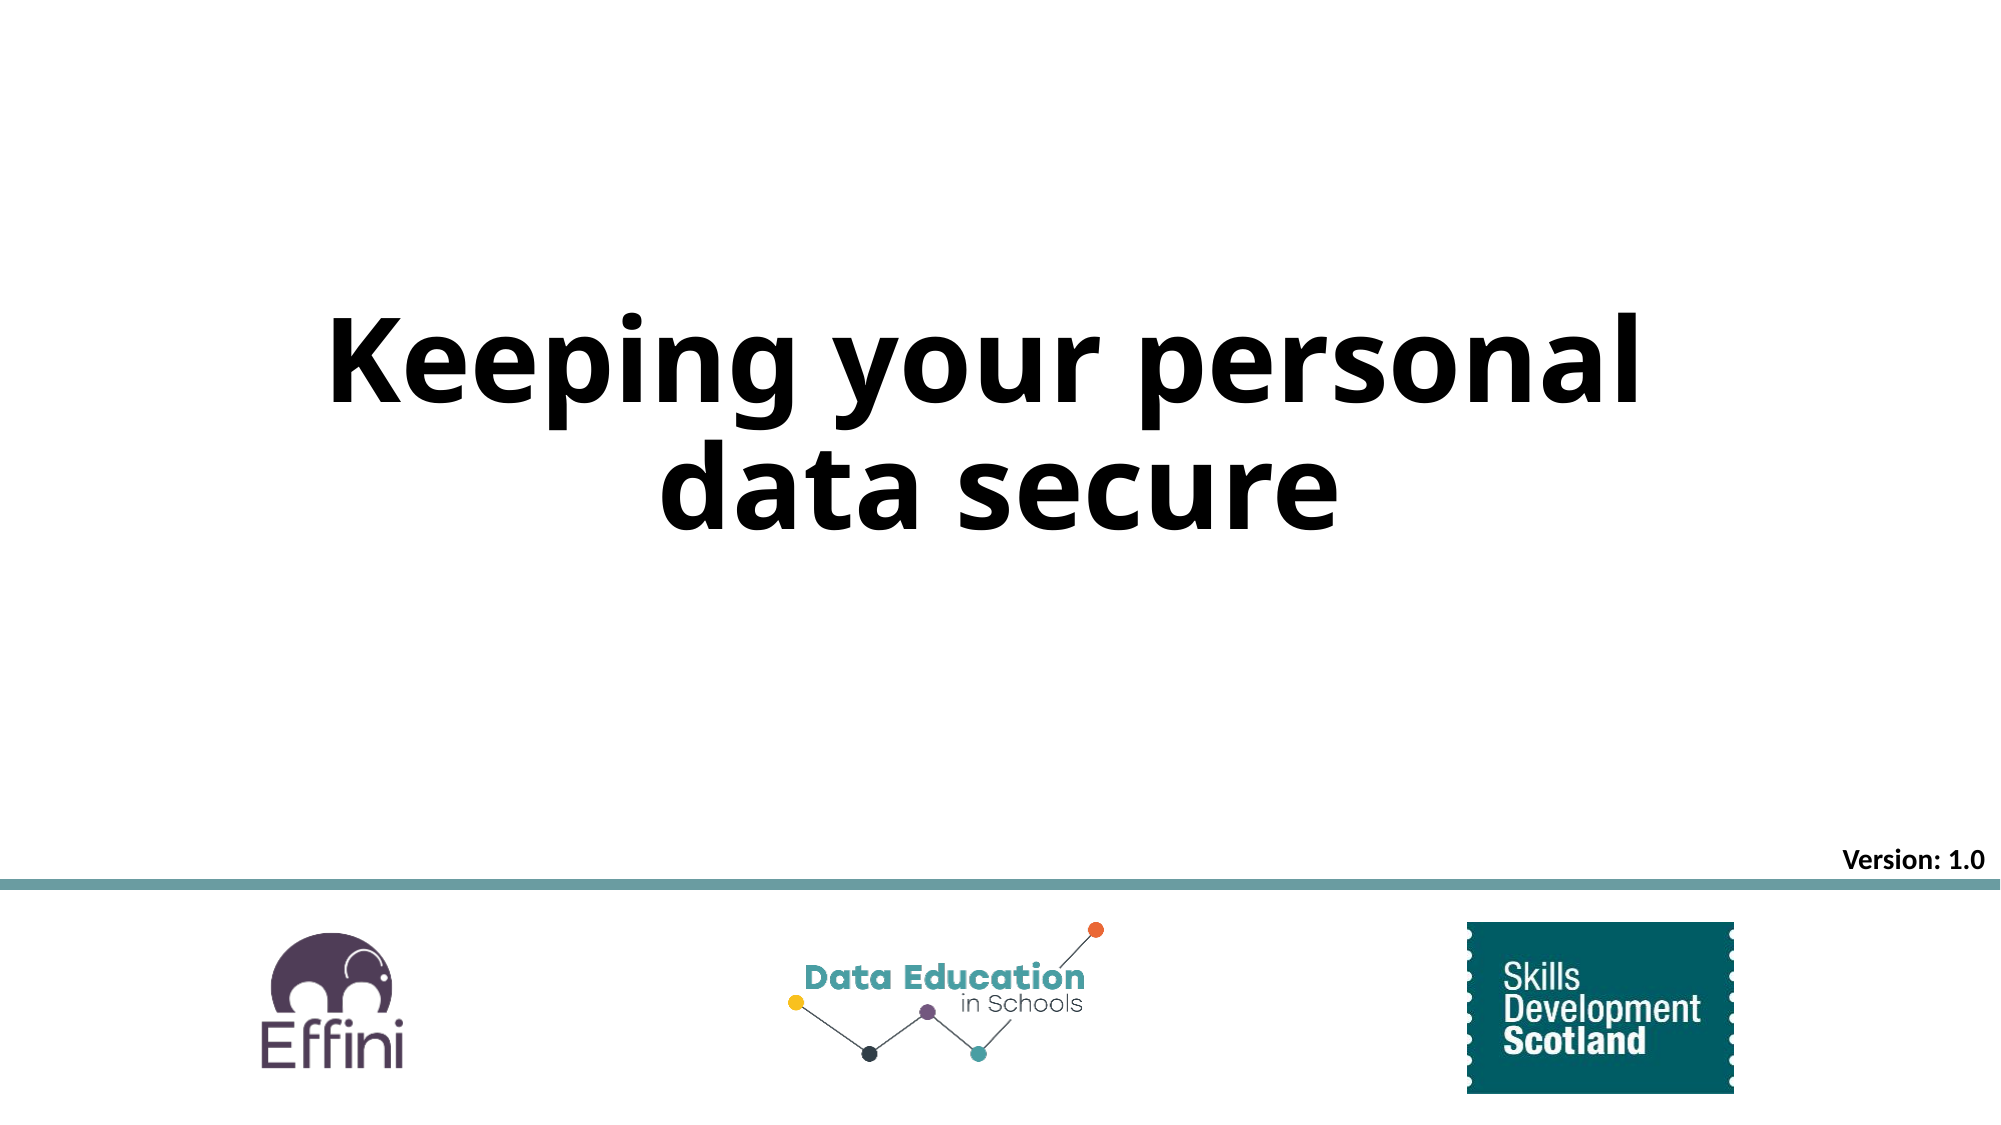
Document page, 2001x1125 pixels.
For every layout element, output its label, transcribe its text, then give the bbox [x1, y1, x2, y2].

title Keeping your personal data secure [249, 292, 1750, 563]
picture [788, 922, 1104, 1062]
text_box Version: 1.0 [1562, 832, 2000, 883]
picture [1467, 922, 1734, 1094]
picture [239, 922, 425, 1076]
